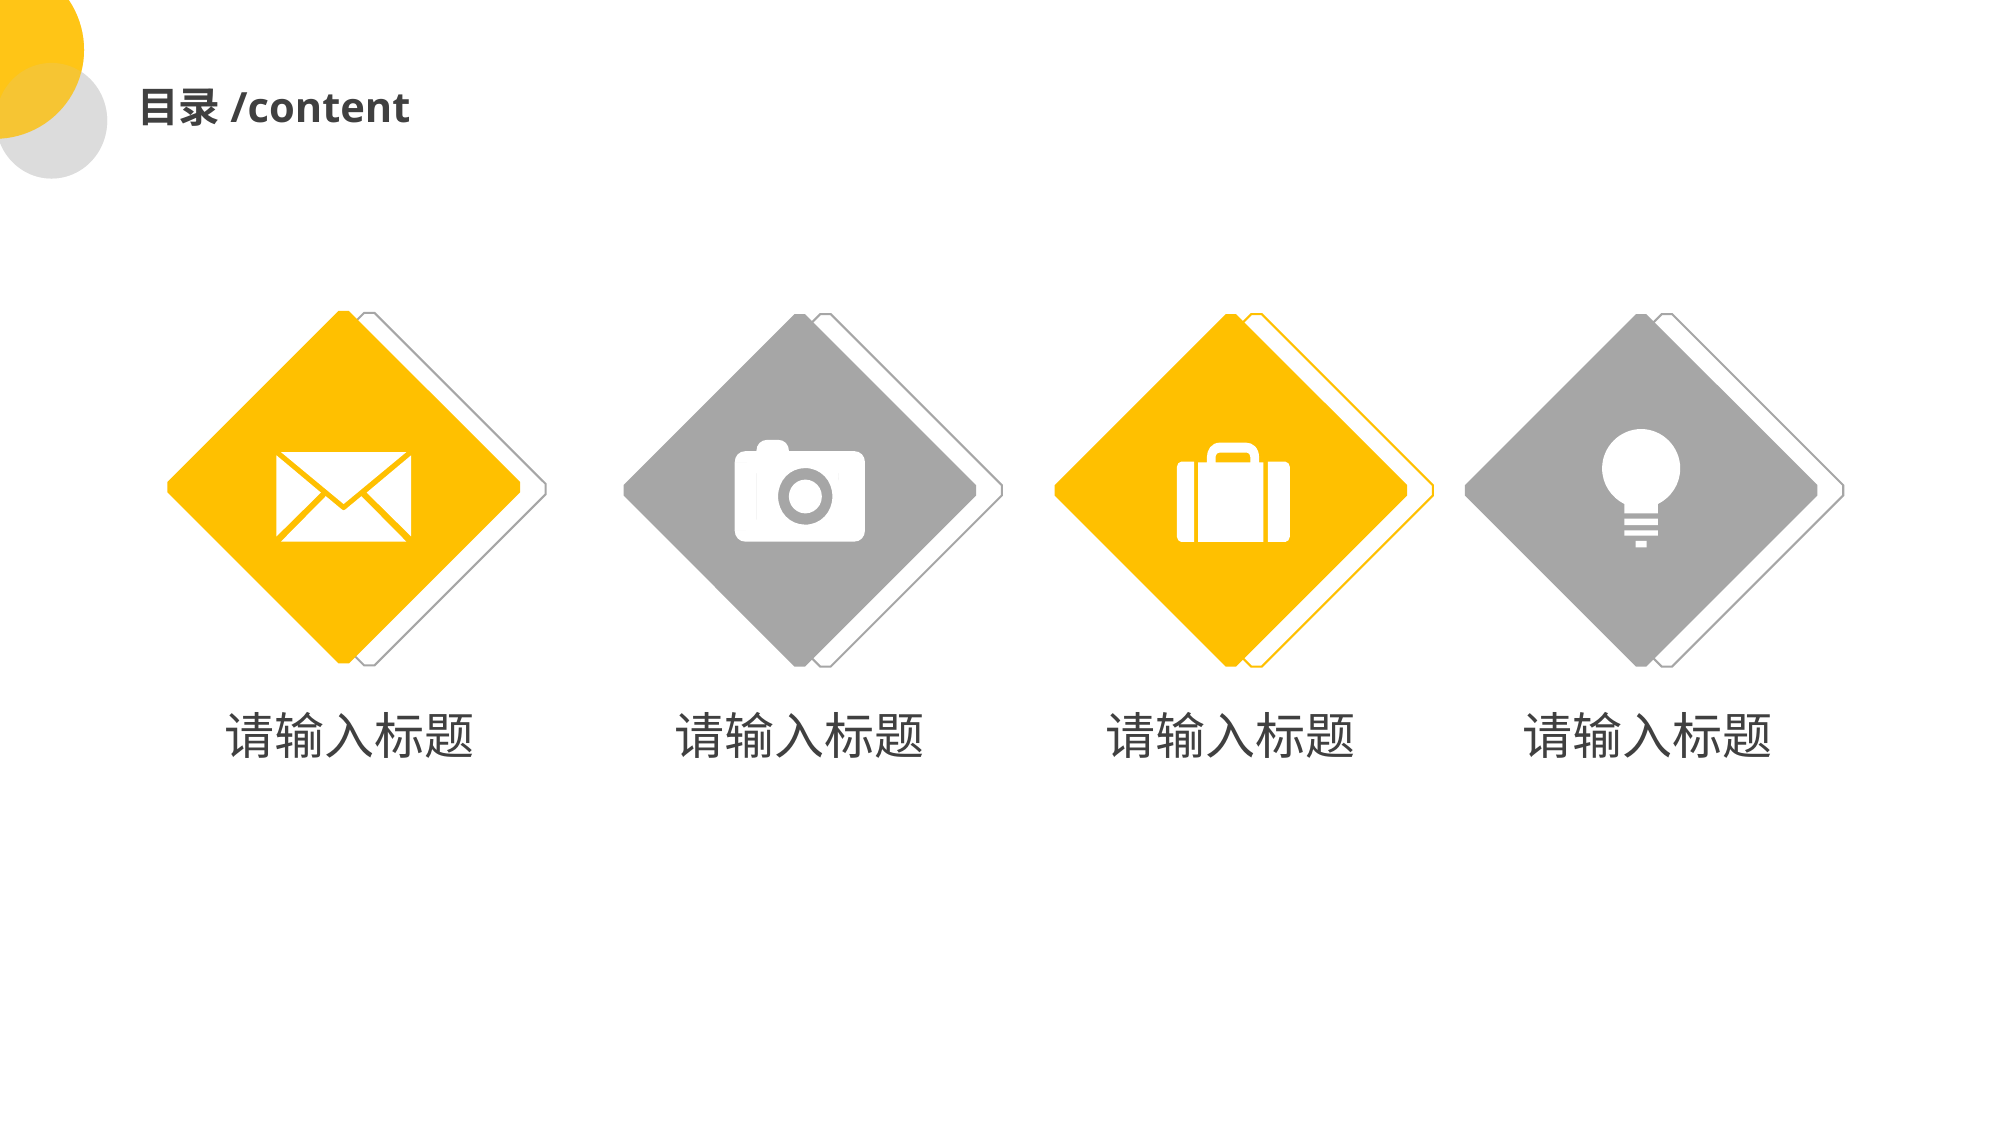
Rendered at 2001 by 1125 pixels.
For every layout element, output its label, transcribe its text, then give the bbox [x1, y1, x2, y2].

text_box [0, 71, 109, 180]
text_box 请输入标题 [617, 696, 983, 772]
text_box [813, 313, 1003, 668]
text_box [1602, 428, 1681, 548]
text_box 请输入标题 [1464, 697, 1830, 773]
text_box [622, 313, 978, 668]
text_box 请输入标题 [167, 696, 533, 772]
text_box 请输入标题 [1048, 696, 1414, 772]
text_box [734, 439, 865, 542]
text_box [166, 309, 522, 665]
text_box [1053, 313, 1409, 668]
text_box [0, 0, 86, 140]
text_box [276, 451, 412, 542]
text_box [1463, 313, 1819, 668]
text_box [356, 311, 547, 667]
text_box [1176, 442, 1290, 542]
text_box [1244, 313, 1434, 668]
text_box [1654, 313, 1845, 668]
text_box 目录/content [122, 73, 426, 138]
